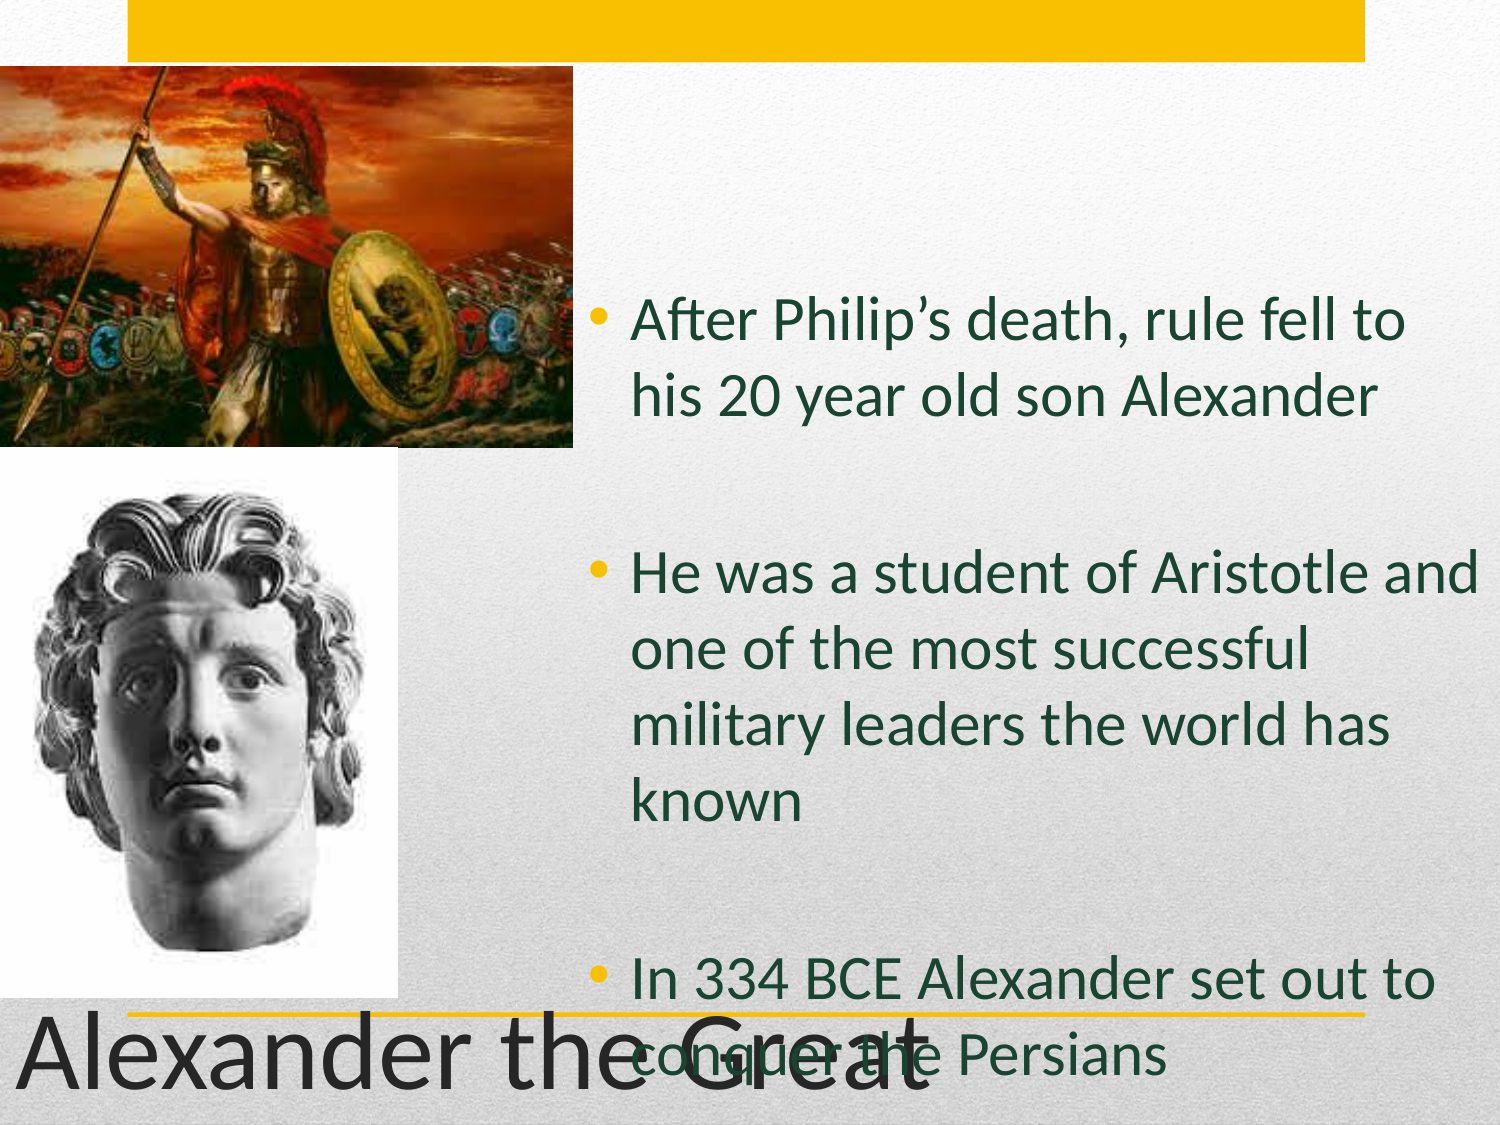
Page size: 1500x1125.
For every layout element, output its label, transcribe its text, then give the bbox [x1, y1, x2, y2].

picture [0, 65, 574, 999]
list After Philip’s death, rule fell to his 20 year old son Alexander He was a student of Aristotle and one of the most successful military leaders the world has known In 334 BCE Alexander set out to conquer the Persians [572, 269, 1500, 1098]
title Alexander the Great [0, 856, 1113, 1120]
